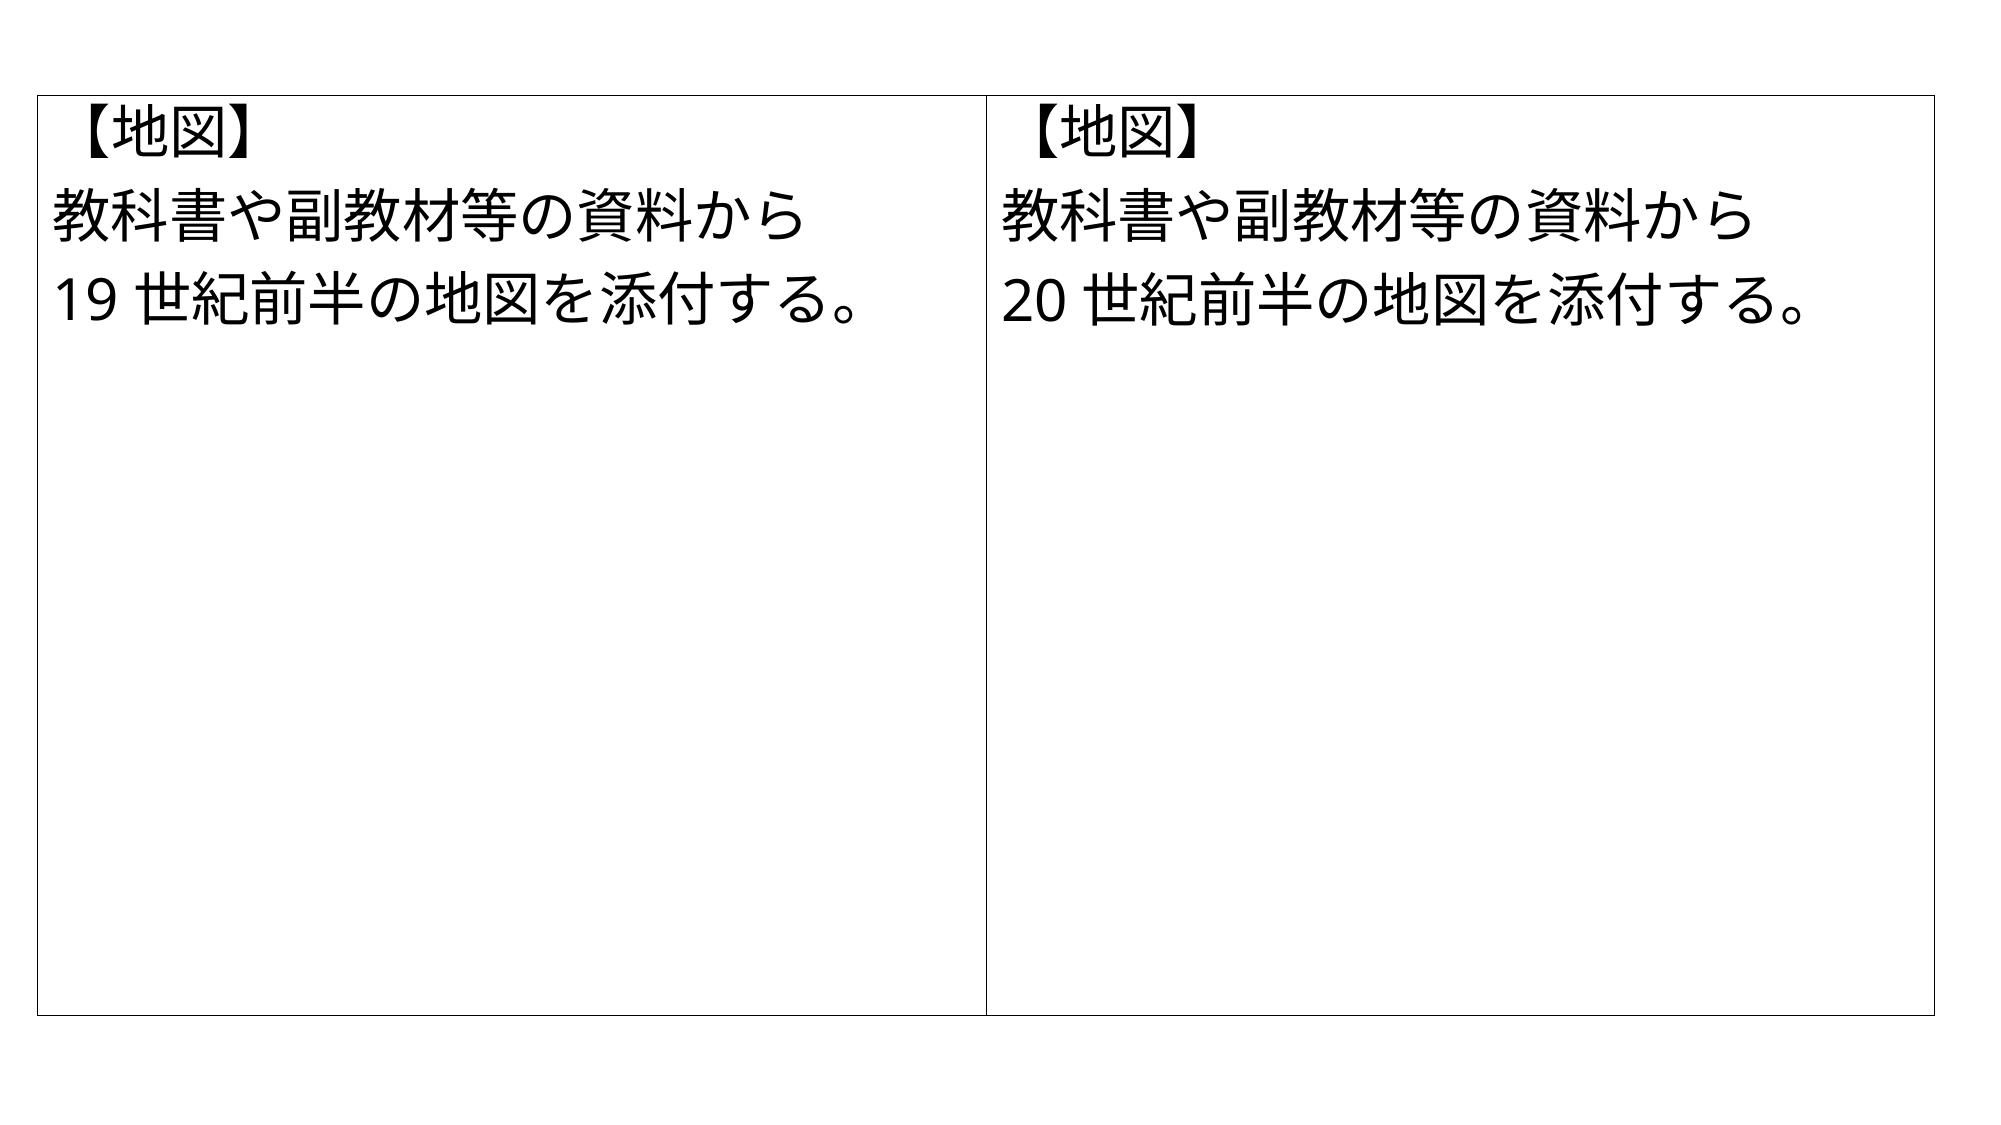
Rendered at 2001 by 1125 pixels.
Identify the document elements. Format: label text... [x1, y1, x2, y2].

list 【地図】 教科書や副教材等の資料から 20世紀前半の地図を添付する。 [987, 95, 1935, 1016]
text_box 【地図】 教科書や副教材等の資料から 19世紀前半の地図を添付する。 [37, 95, 987, 1016]
